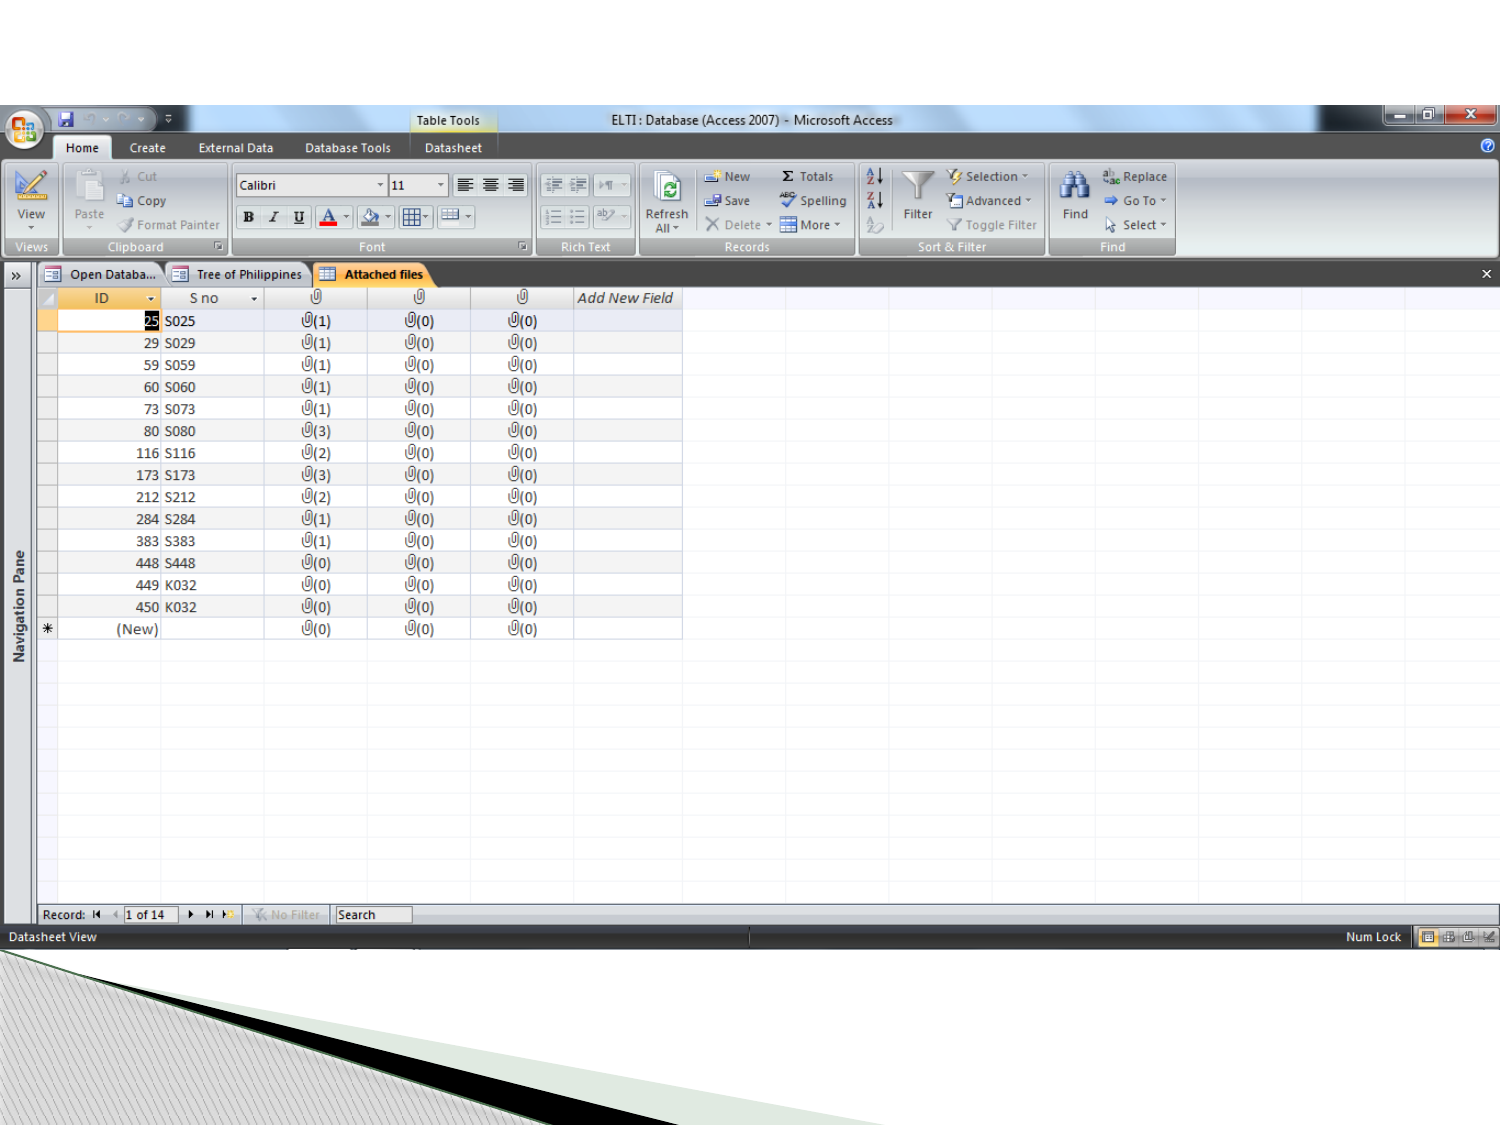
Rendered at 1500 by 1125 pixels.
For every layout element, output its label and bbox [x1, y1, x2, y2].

picture [0, 105, 1500, 950]
